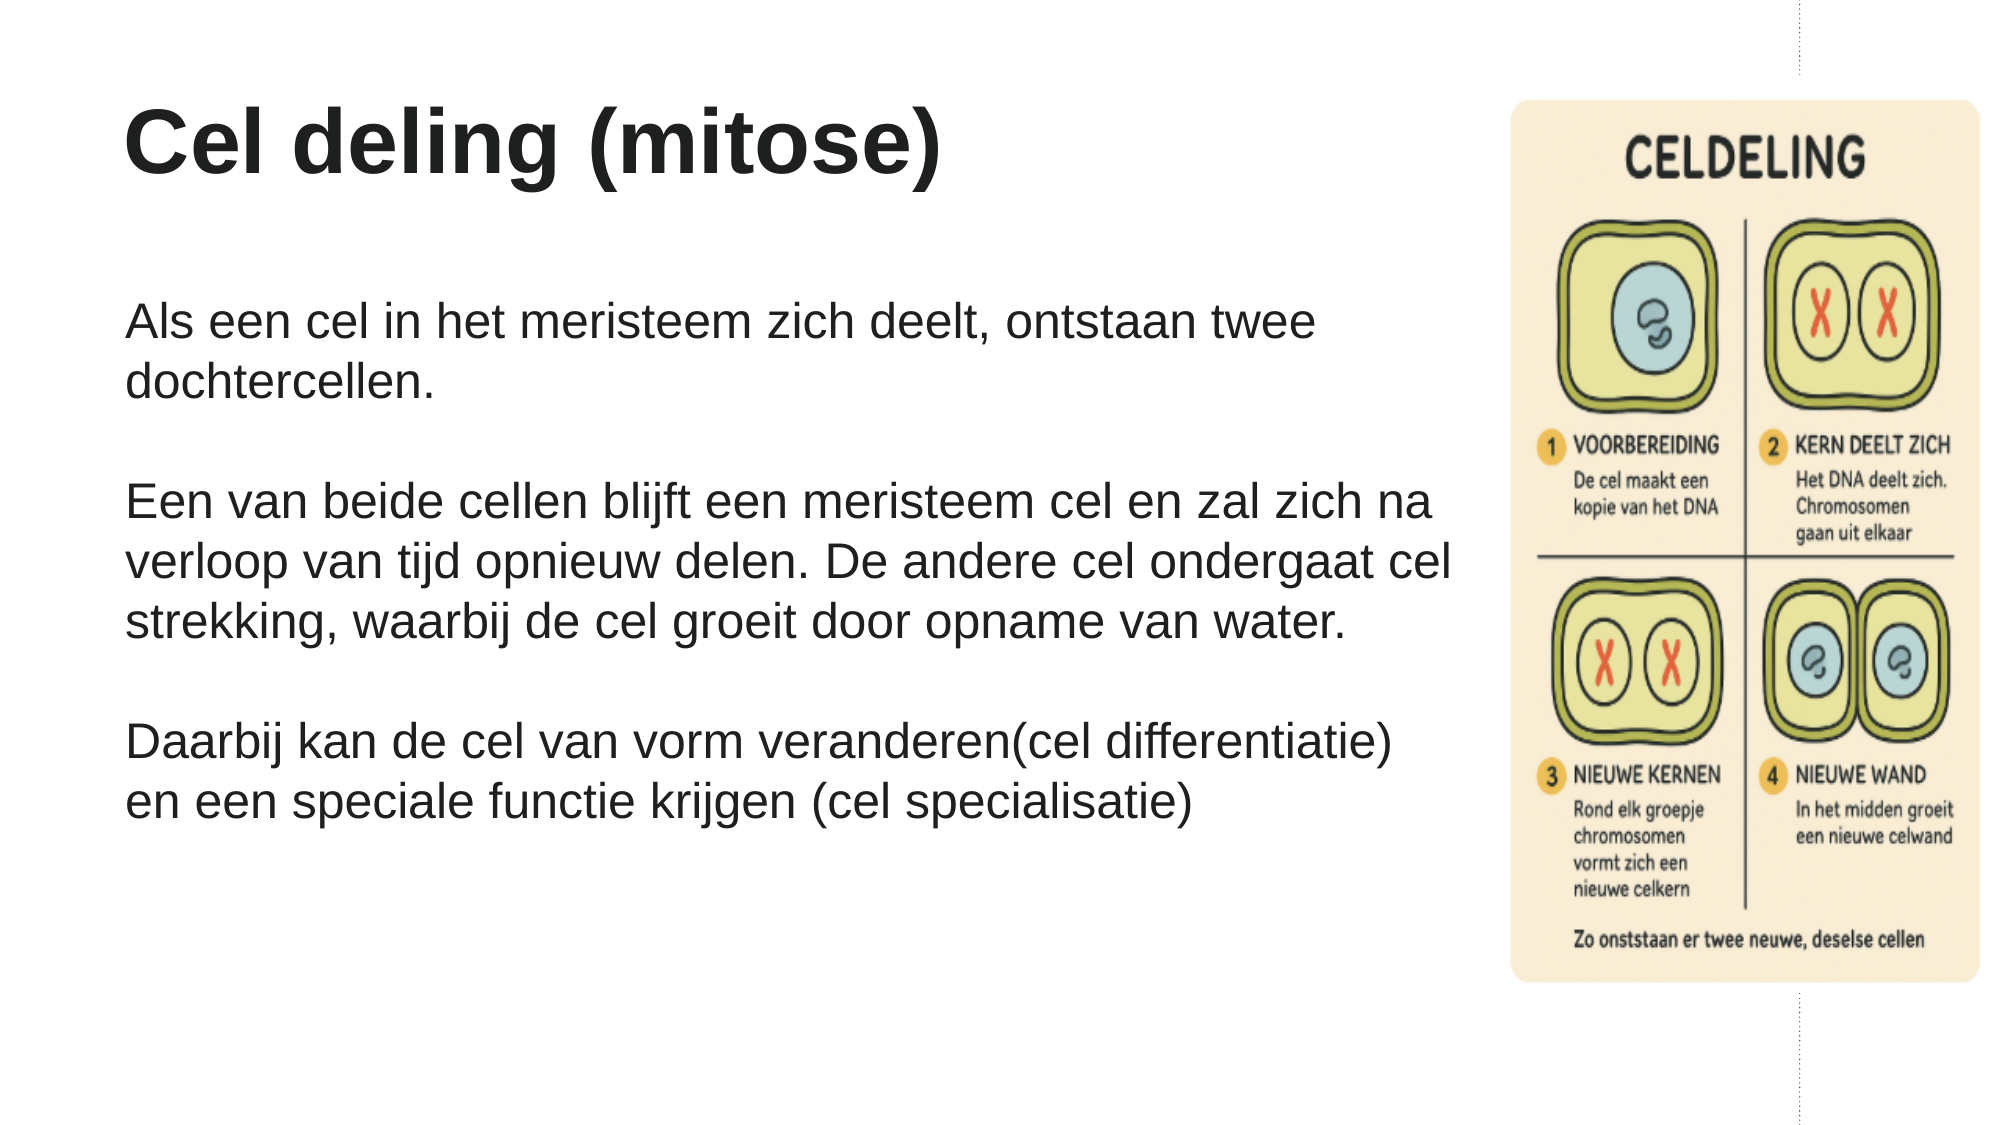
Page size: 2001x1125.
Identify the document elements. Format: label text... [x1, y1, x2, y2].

picture [1478, 0, 2001, 1125]
title Cel deling (mitose) [124, 94, 1478, 272]
list Als een cel in het meristeem zich deelt, ontstaan twee dochtercellen. Een van beide cellen blijft een meristeem cel en zal zich na verloop van tijd opnieuw delen. De andere cel ondergaat cel strekking, waarbij de cel groeit door opname van water. Daarbij kan de cel van vorm veranderen(cel differentiatie) en een speciale functie krijgen (cel specialisatie) [125, 288, 1461, 1003]
